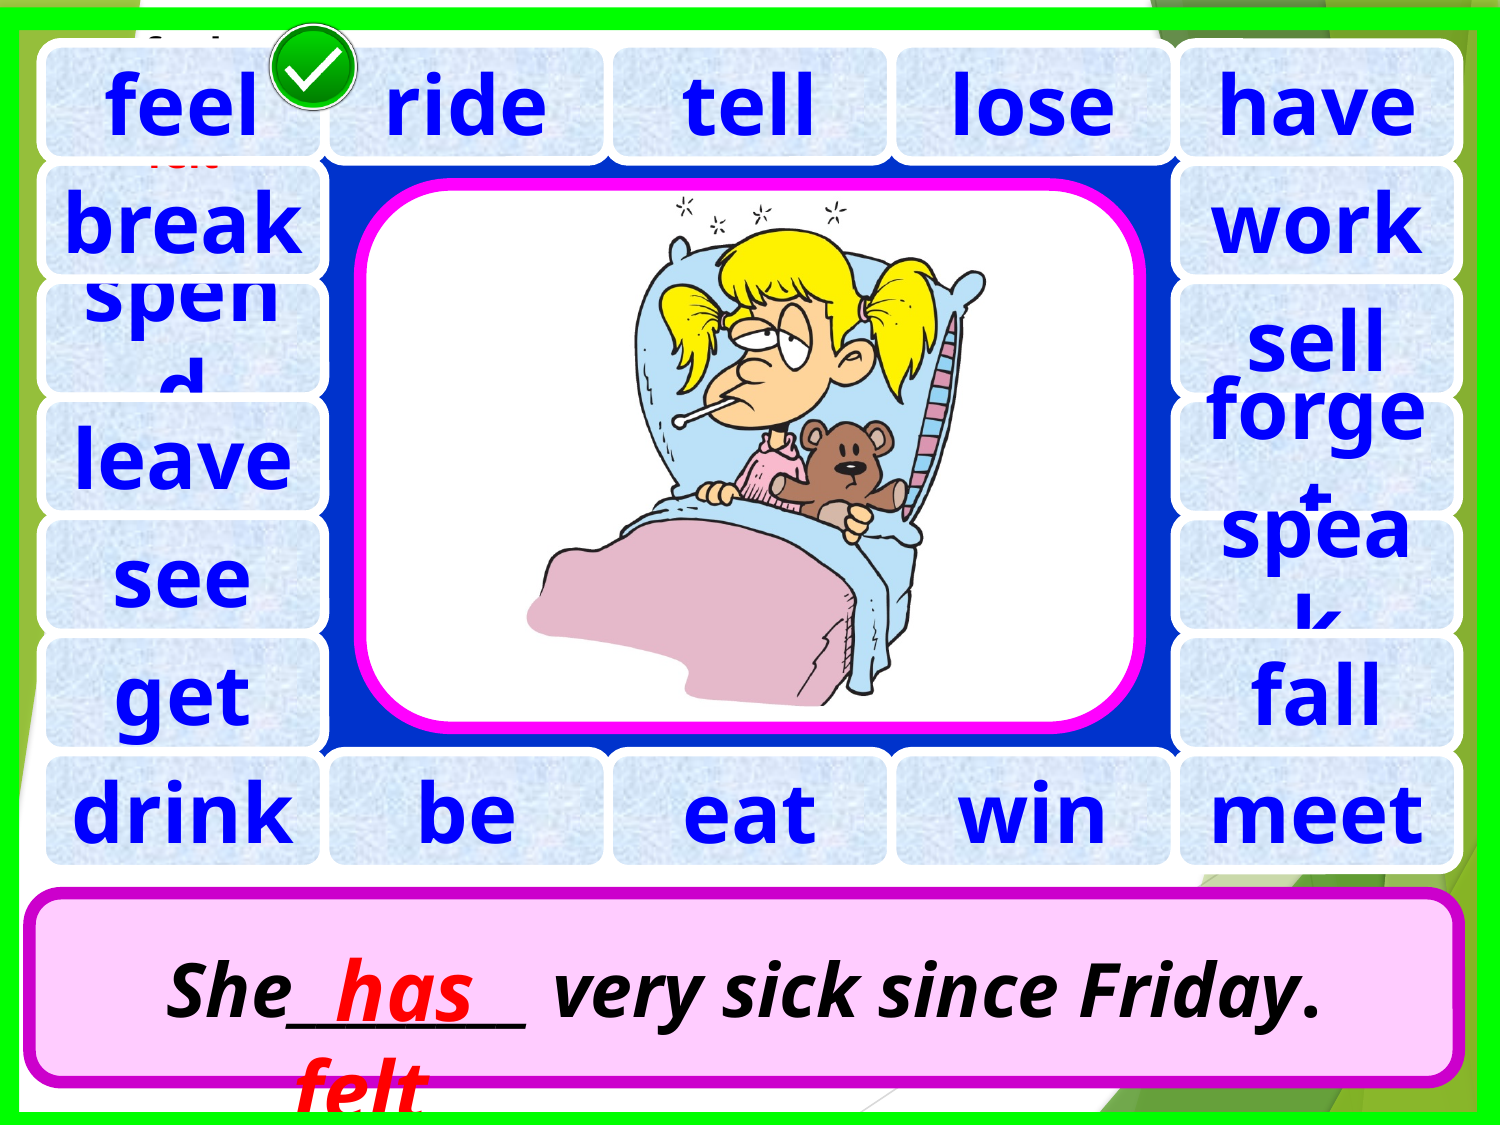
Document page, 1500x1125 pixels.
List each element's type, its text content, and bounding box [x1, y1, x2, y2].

text_box be [323, 750, 610, 872]
text_box fall [1173, 631, 1461, 754]
text_box spend [39, 279, 327, 397]
text_box leave [39, 395, 327, 515]
text_box ride [325, 41, 610, 163]
text_box meet [1175, 752, 1461, 872]
text_box drink [39, 750, 324, 872]
text_box get [39, 631, 327, 751]
text_box [0, 7, 1500, 1125]
text_box forget [1173, 395, 1461, 515]
text_box break [39, 161, 327, 281]
text_box feel [39, 41, 327, 163]
text_box eat [608, 750, 892, 872]
text_box speak [1173, 514, 1461, 634]
text_box tell [608, 41, 892, 163]
text_box see [39, 513, 327, 633]
text_box [314, 151, 1186, 762]
text_box sell [1173, 277, 1461, 397]
picture [265, 18, 361, 115]
text_box have [1175, 41, 1461, 161]
text_box win [890, 750, 1177, 872]
text_box lose [890, 41, 1177, 163]
text_box [358, 182, 1142, 730]
text_box has felt [277, 930, 632, 1112]
picture [525, 195, 987, 708]
text_box She________ very sick since Friday. [27, 891, 1461, 1085]
text_box work [1173, 159, 1461, 279]
